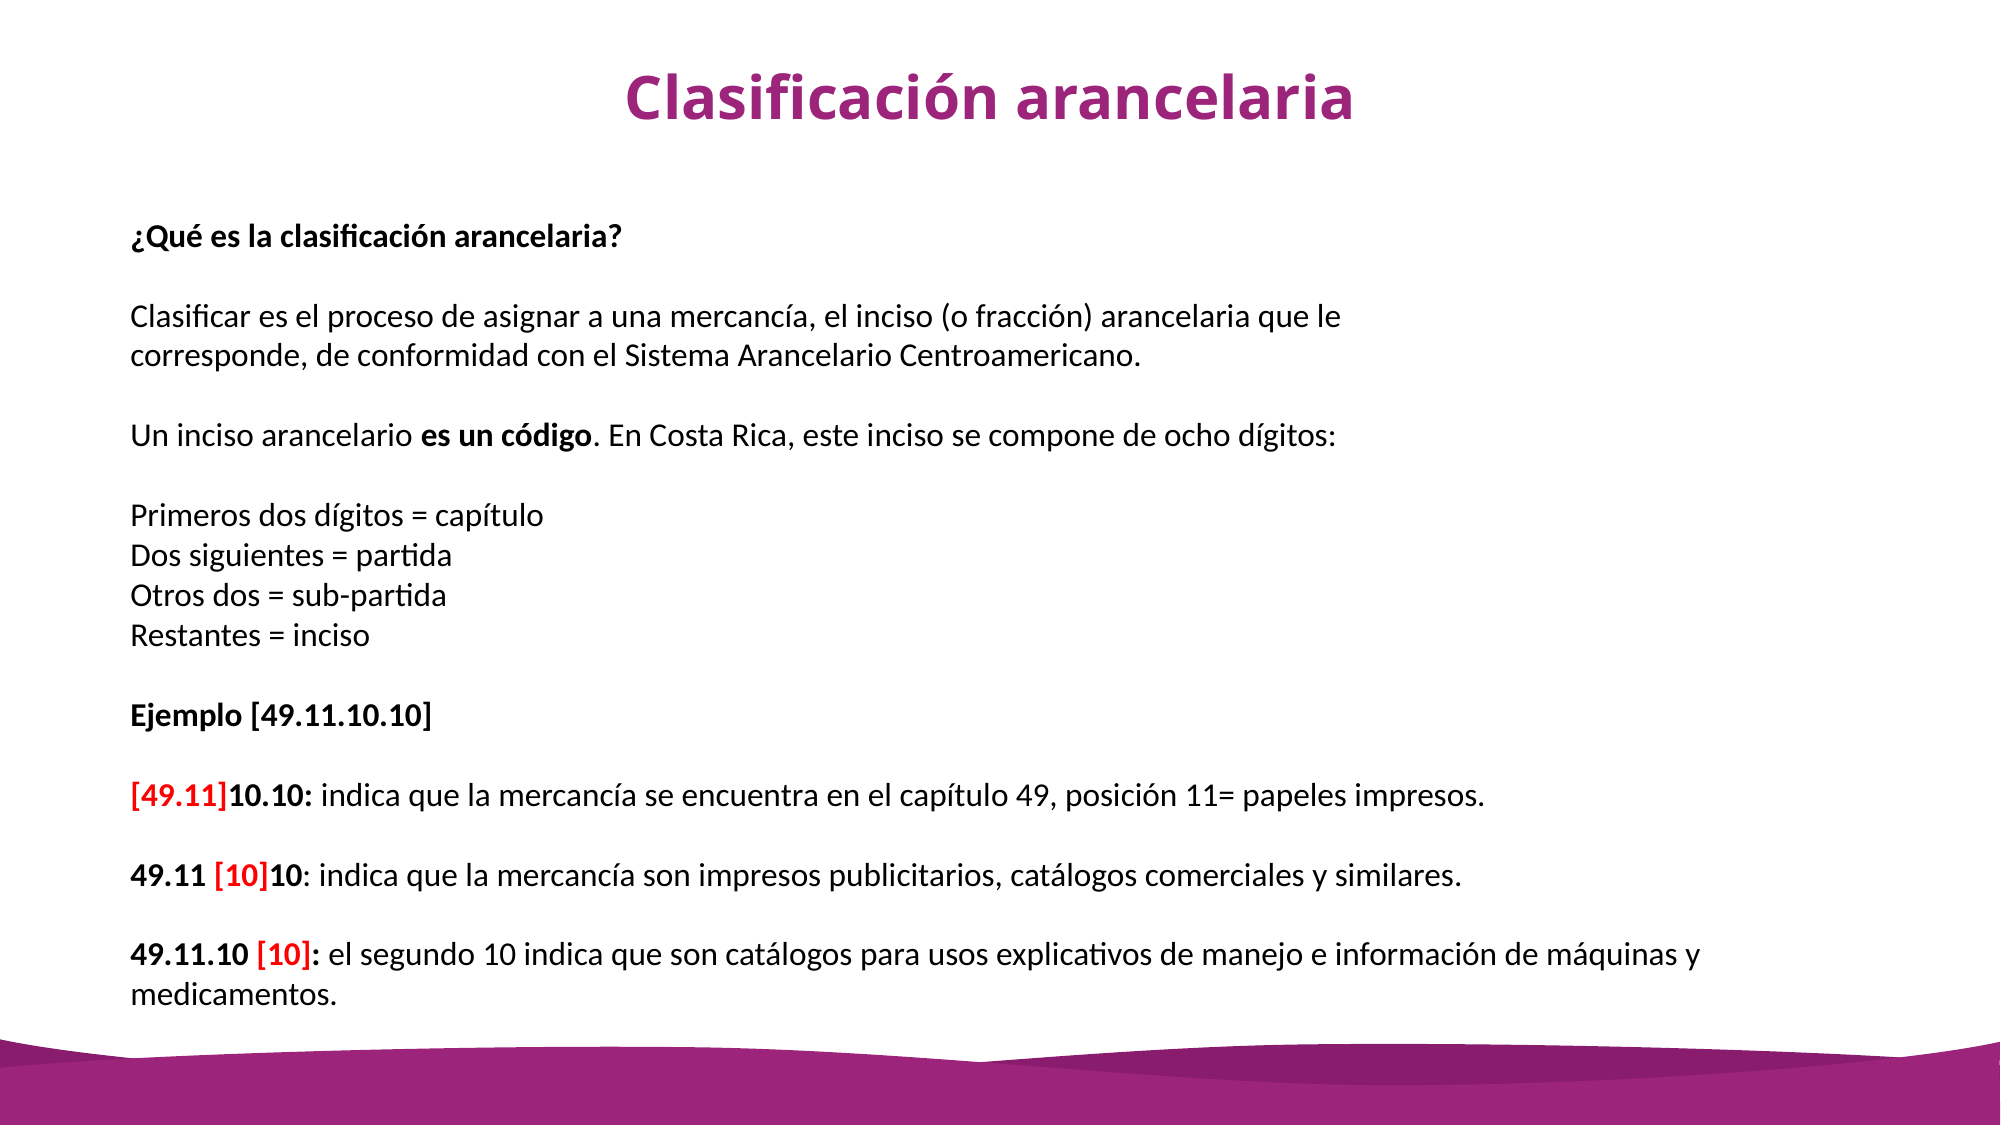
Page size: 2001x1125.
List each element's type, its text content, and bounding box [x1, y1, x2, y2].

text_box ¿Qué es la clasificación arancelaria? Clasificar es el proceso de asignar a una mercancía, el inciso (o fracción) arancelaria que le corresponde, de conformidad con el Sistema Arancelario Centroamericano. Un inciso arancelario es un código. En Costa Rica, este inciso se compone de ocho dígitos: Primeros dos dígitos = capítulo Dos siguientes = partida Otros dos = sub-partida Restantes = inciso Ejemplo [49.11.10.10] [49.11]10.10: indica que la mercancía se encuentra en el capítulo 49, posición 11= papeles impresos. 49.11 [10]10: indica que la mercancía son impresos publicitarios, catálogos comerciales y similares. 49.11.10 [10]: el segundo 10 indica que son catálogos para usos explicativos de manejo e información de máquinas y medicamentos. [115, 206, 1866, 1100]
title Clasificación arancelaria [127, 60, 1853, 206]
